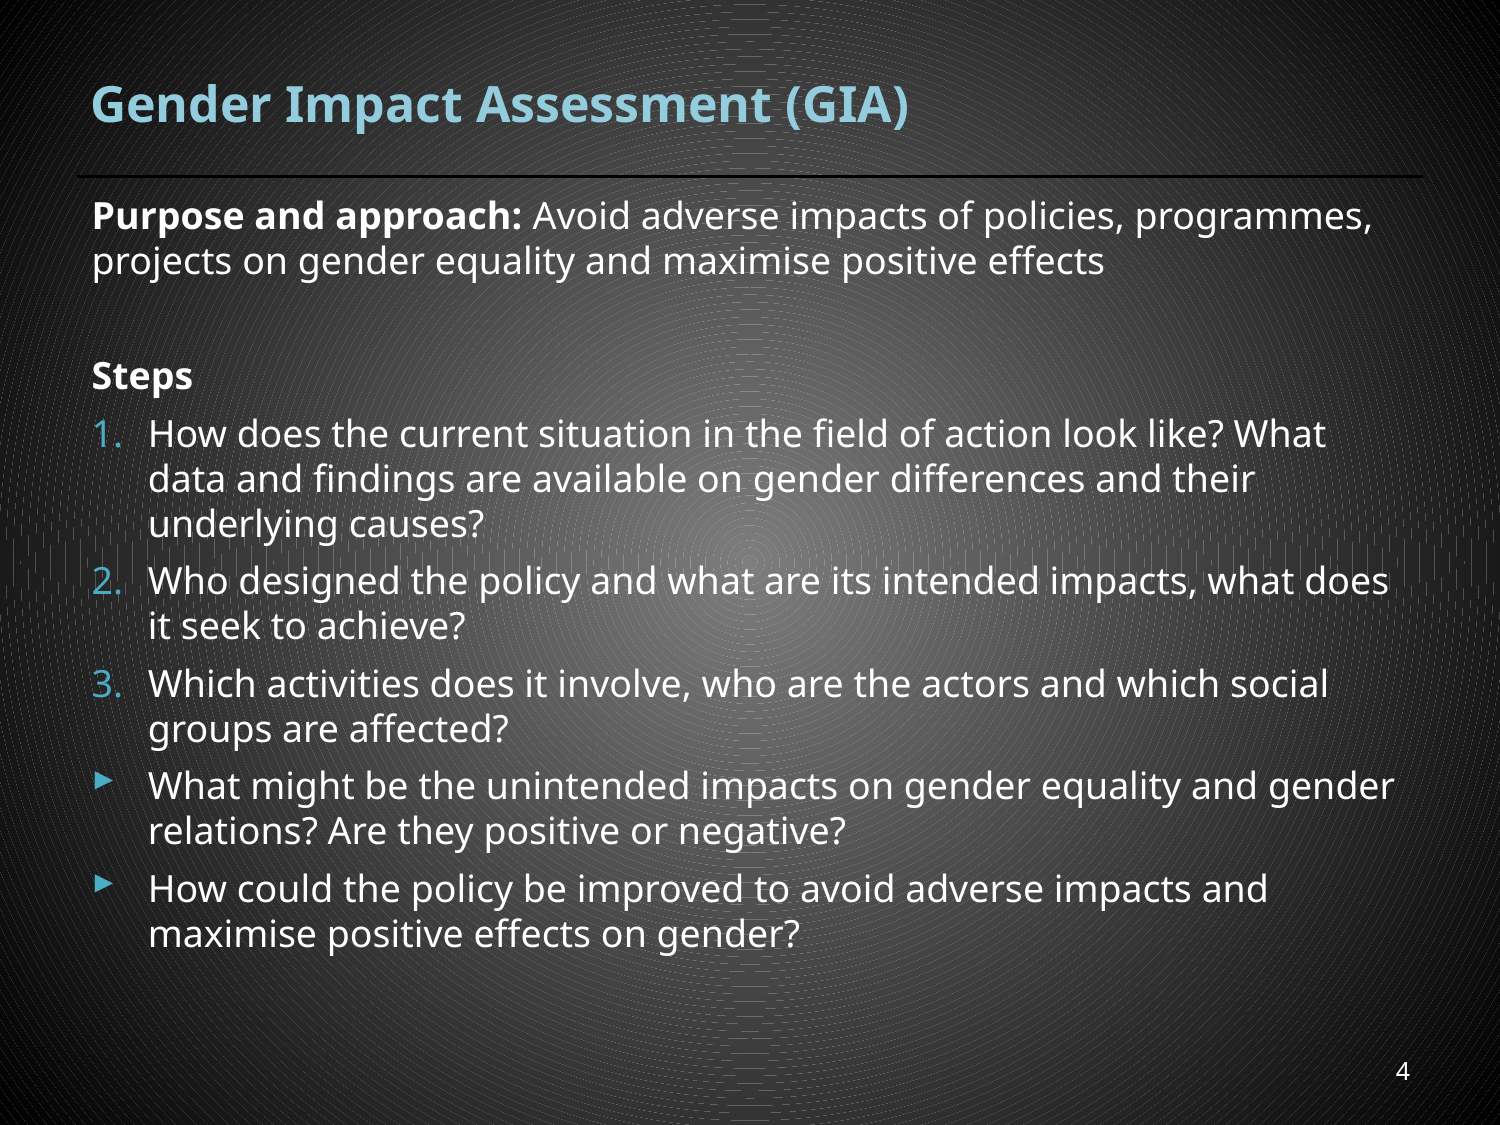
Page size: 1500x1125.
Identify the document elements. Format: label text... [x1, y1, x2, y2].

title Gender Impact Assessment (GIA) [75, 45, 1425, 161]
list Purpose and approach: Avoid adverse impacts of policies, programmes, projects on gender equality and maximise positive effects Steps How does the current situation in the field of action look like? What data and findings are available on gender differences and their underlying causes? Who designed the policy and what are its intended impacts, what does it seek to achieve? Which activities does it involve, who are the actors and which social groups are affected? What might be the unintended impacts on gender equality and gender relations? Are they positive or negative? How could the policy be improved to avoid adverse impacts and maximise positive effects on gender? [76, 184, 1427, 1059]
slide_number 4 [1074, 1042, 1425, 1103]
